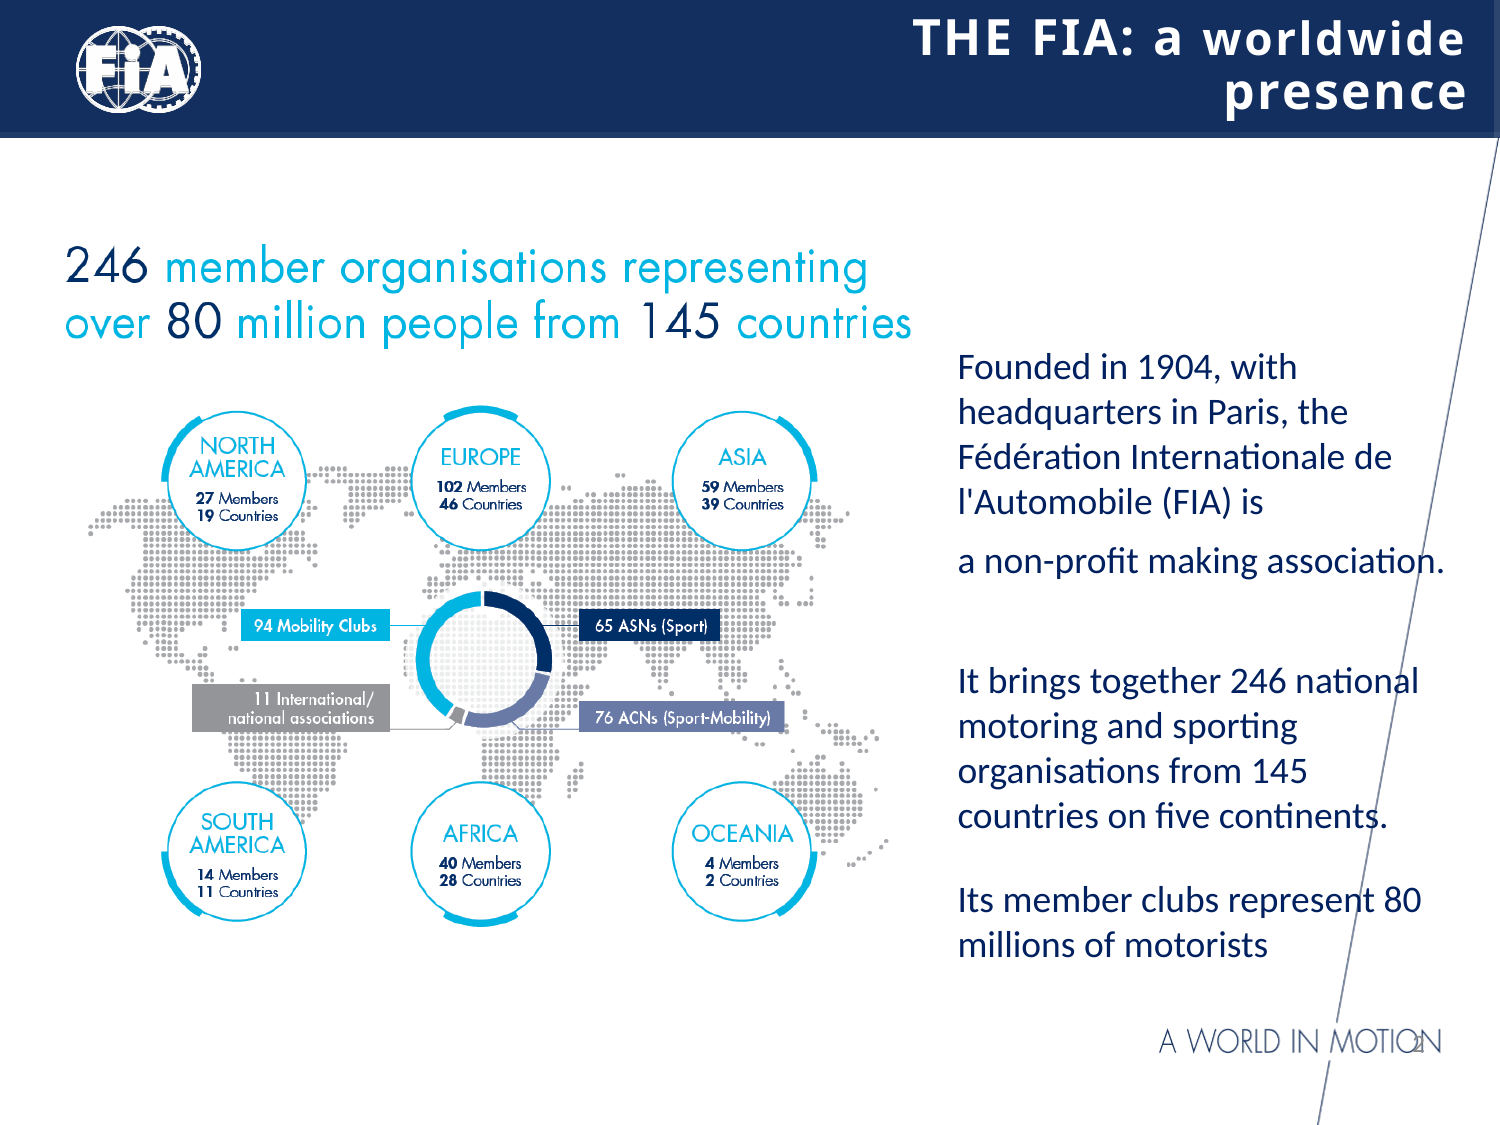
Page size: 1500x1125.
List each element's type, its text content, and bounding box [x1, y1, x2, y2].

slide_number 2 [1074, 1020, 1426, 1066]
picture [14, 239, 955, 969]
picture [0, 0, 1500, 1125]
text_box Founded in 1904, with headquarters in Paris, the Fédération Internationale de l'Automobile (FIA) is a non-profit making association. It brings together 246 national motoring and sporting organisations from 145 countries on five continents. Its member clubs represent 80 millions of motorists [957, 334, 1477, 973]
text_box THE FIA: a worldwide presence [655, 12, 1468, 121]
